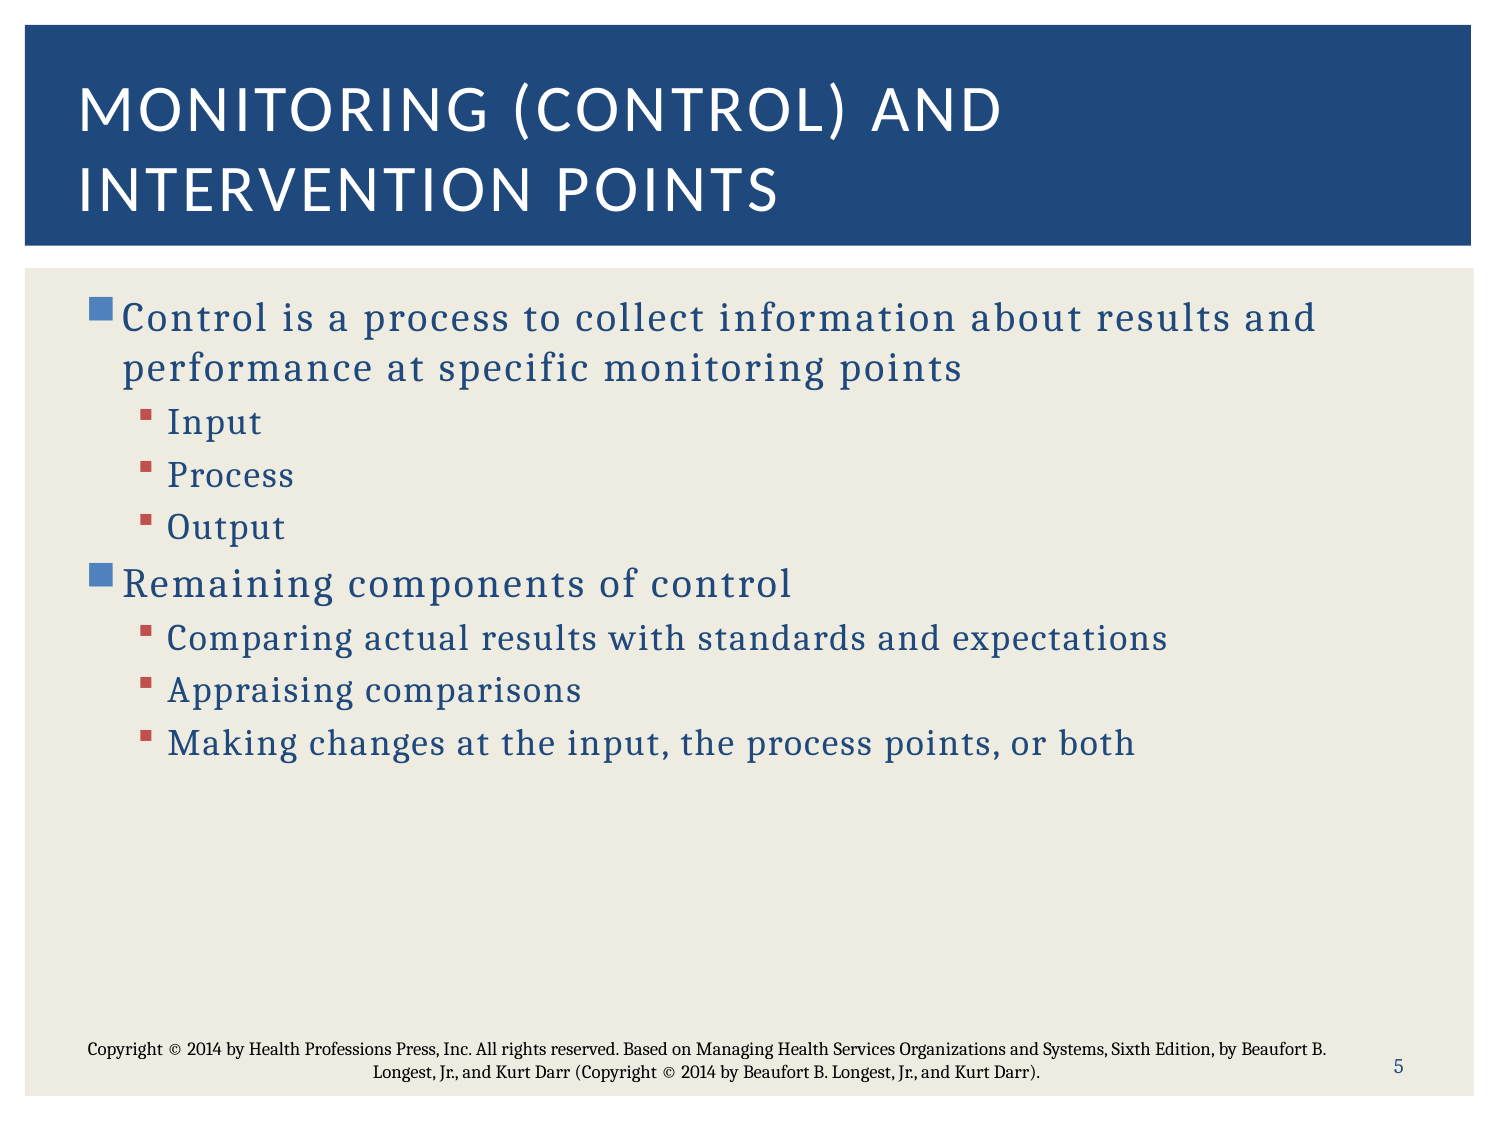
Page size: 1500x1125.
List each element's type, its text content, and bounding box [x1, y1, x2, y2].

title Monitoring (Control) and Intervention Points [62, 58, 1438, 232]
slide_number 5 [1349, 1041, 1448, 1089]
list Control is a process to collect information about results and performance at specific monitoring points Input Process Output Remaining components of control Comparing actual results with standards and expectations Appraising comparisons Making changes at the input, the process points, or both [62, 281, 1442, 1005]
